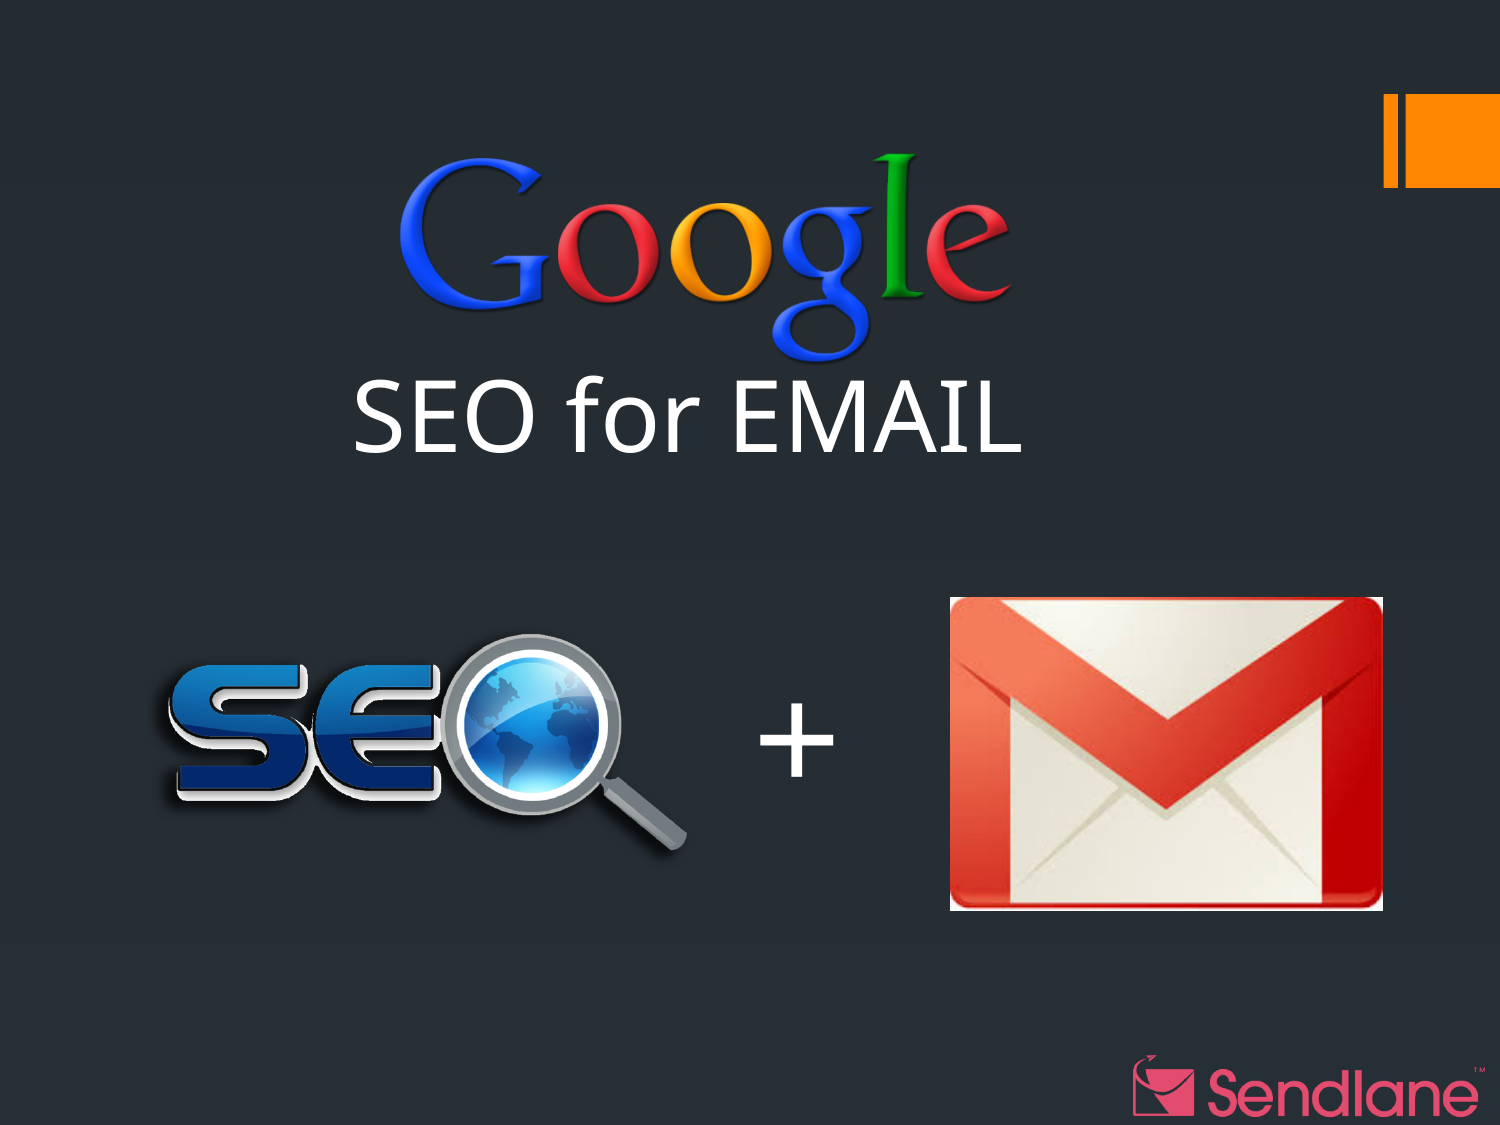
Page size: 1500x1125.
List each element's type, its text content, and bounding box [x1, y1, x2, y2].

text_box + [738, 633, 857, 829]
picture [1127, 1027, 1489, 1125]
title SEO for EMAIL [336, 314, 1164, 481]
picture [147, 621, 701, 892]
picture [950, 597, 1384, 911]
picture [347, 113, 1066, 394]
